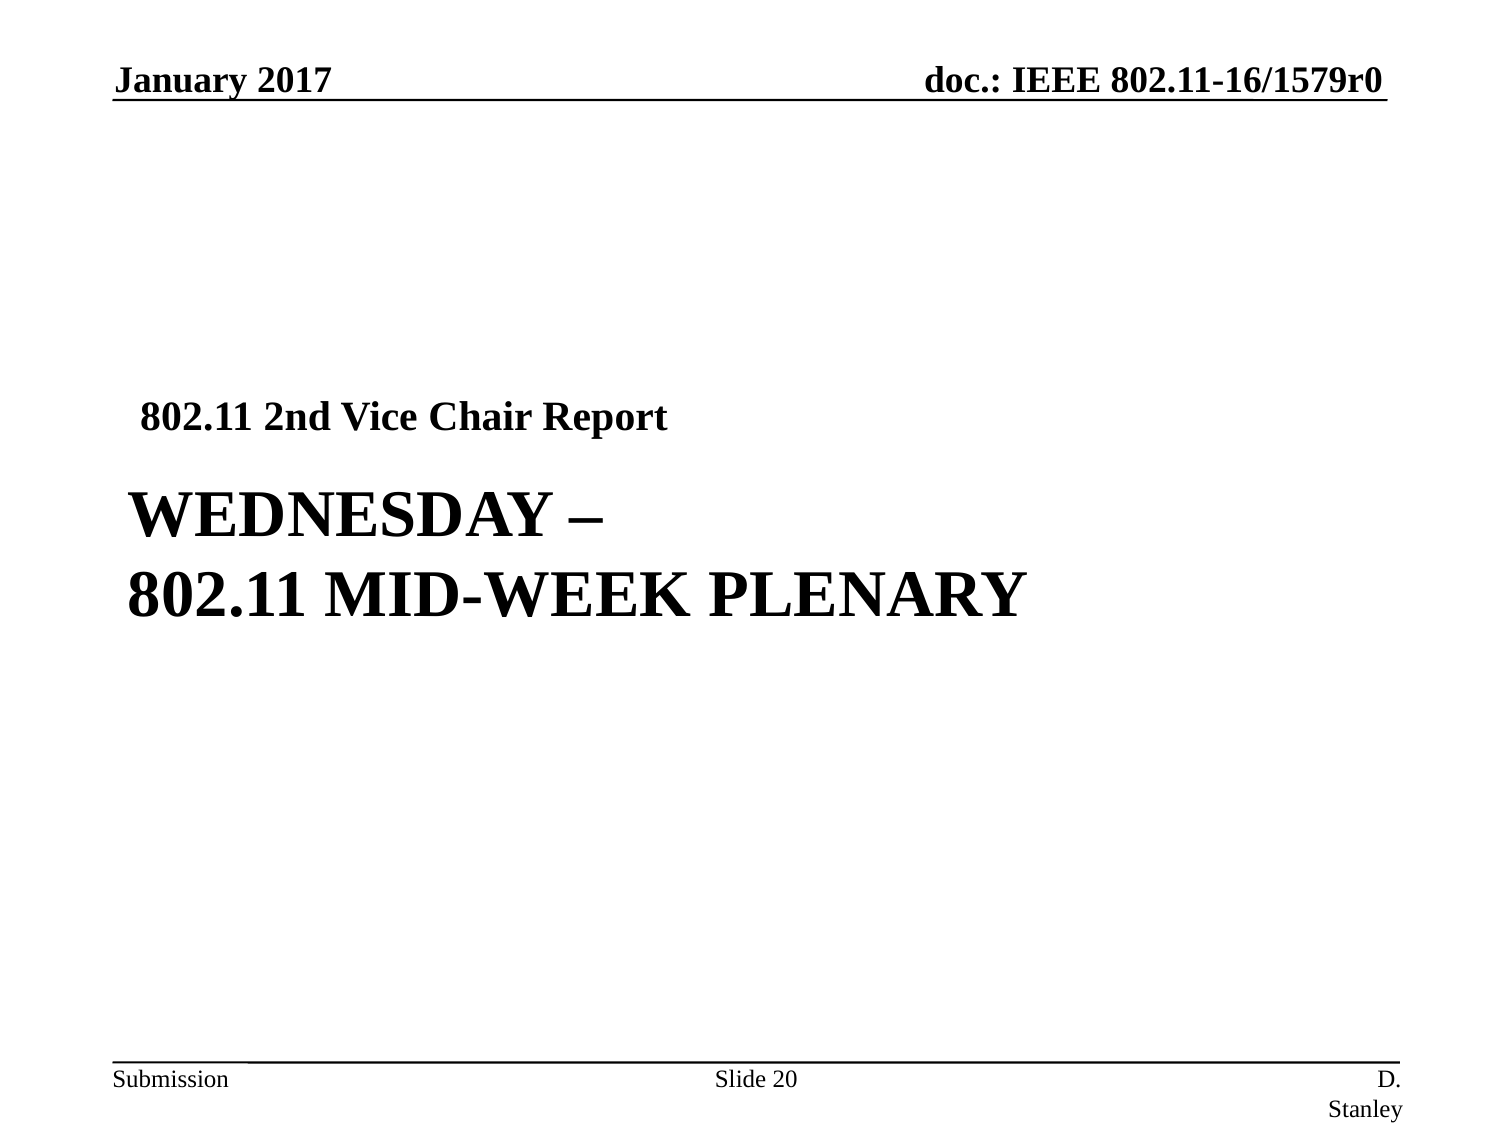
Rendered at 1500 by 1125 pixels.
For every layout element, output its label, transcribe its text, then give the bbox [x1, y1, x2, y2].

title Wednesday – 802.11 Mid-Week Plenary [112, 462, 1388, 687]
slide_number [114, 54, 388, 101]
slide_number Slide 20 [712, 1061, 800, 1093]
footer D. Stanley, HP Enterprise [1324, 1061, 1402, 1093]
list 802.11 2nd Vice Chair Report [124, 199, 1401, 447]
